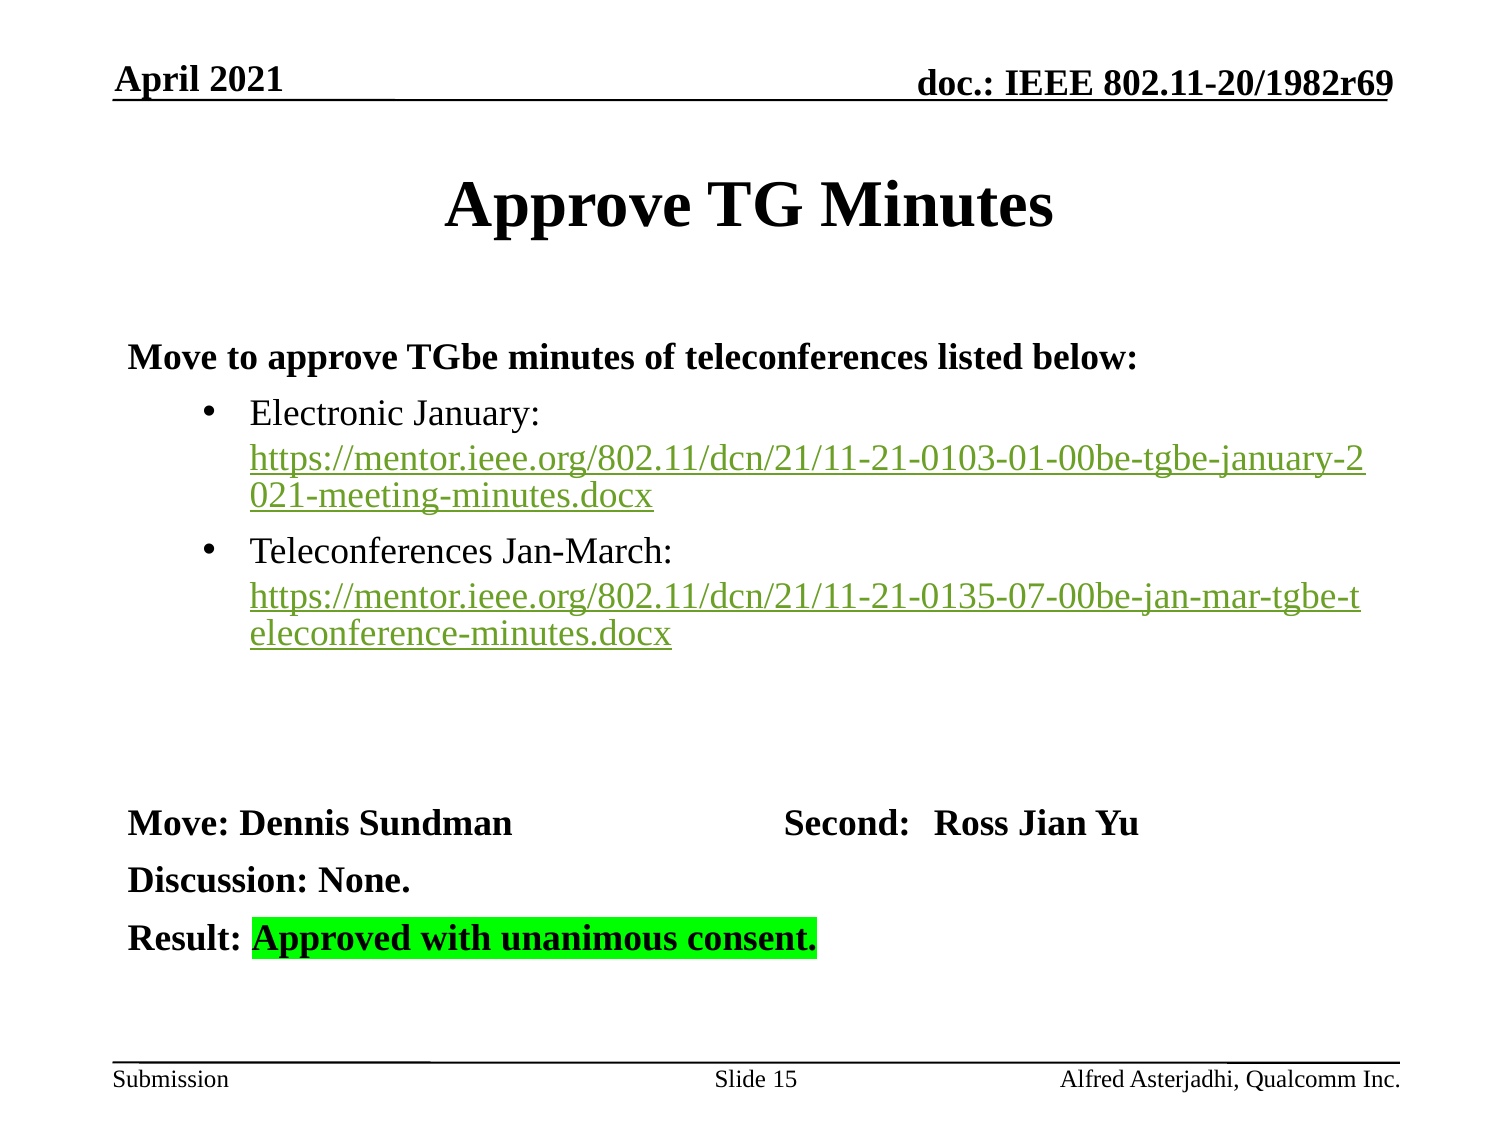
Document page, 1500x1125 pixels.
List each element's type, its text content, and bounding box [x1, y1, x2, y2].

footer Alfred Asterjadhi, Qualcomm Inc. [878, 1061, 1402, 1093]
title Approve TG Minutes [112, 112, 1388, 288]
slide_number Slide 15 [712, 1061, 800, 1123]
list Move to approve TGbe minutes of teleconferences listed below: Electronic January: https://mentor.ieee.org/802.11/dcn/21/11-21-0103-01-00be-tgbe-january-2021-meeting-minutes.docx Teleconferences Jan-March: https://mentor.ieee.org/802.11/dcn/21/11-21-0135-07-00be-jan-mar-tgbe-teleconference-minutes.docx Move: Dennis Sundman Second: Ross Jian Yu Discussion: None. Result: Approved with unanimous consent. [112, 324, 1388, 1000]
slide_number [114, 54, 423, 100]
